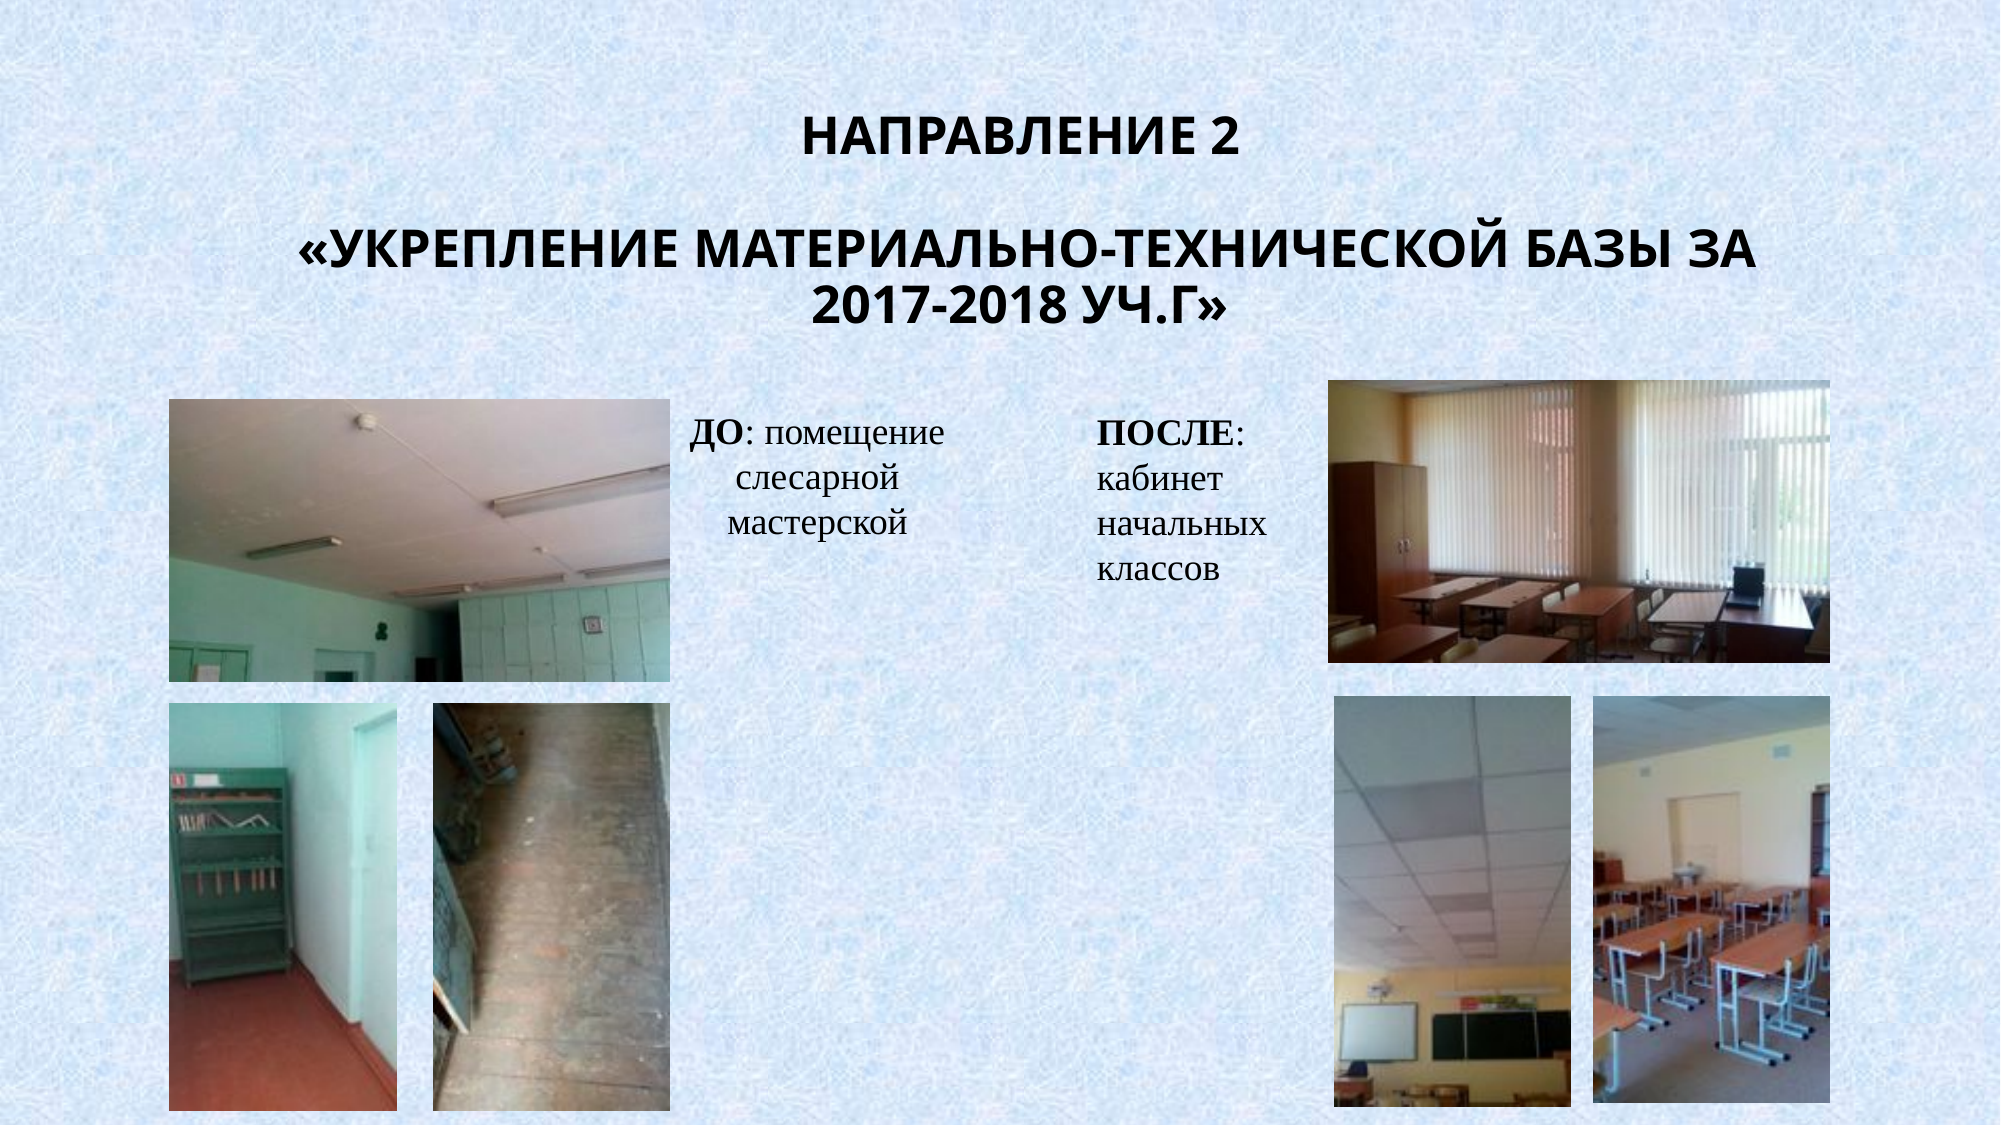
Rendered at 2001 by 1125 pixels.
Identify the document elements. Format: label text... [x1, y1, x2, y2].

picture [0, 0, 2001, 1125]
text_box ПОСЛЕ: кабинет начальных классов [1082, 400, 1321, 641]
text_box ДО: помещение слесарной мастерской [671, 399, 966, 550]
title Направление 2 «Укрепление материально-технической базы за 2017-2018 уч.г» [193, 99, 1849, 344]
